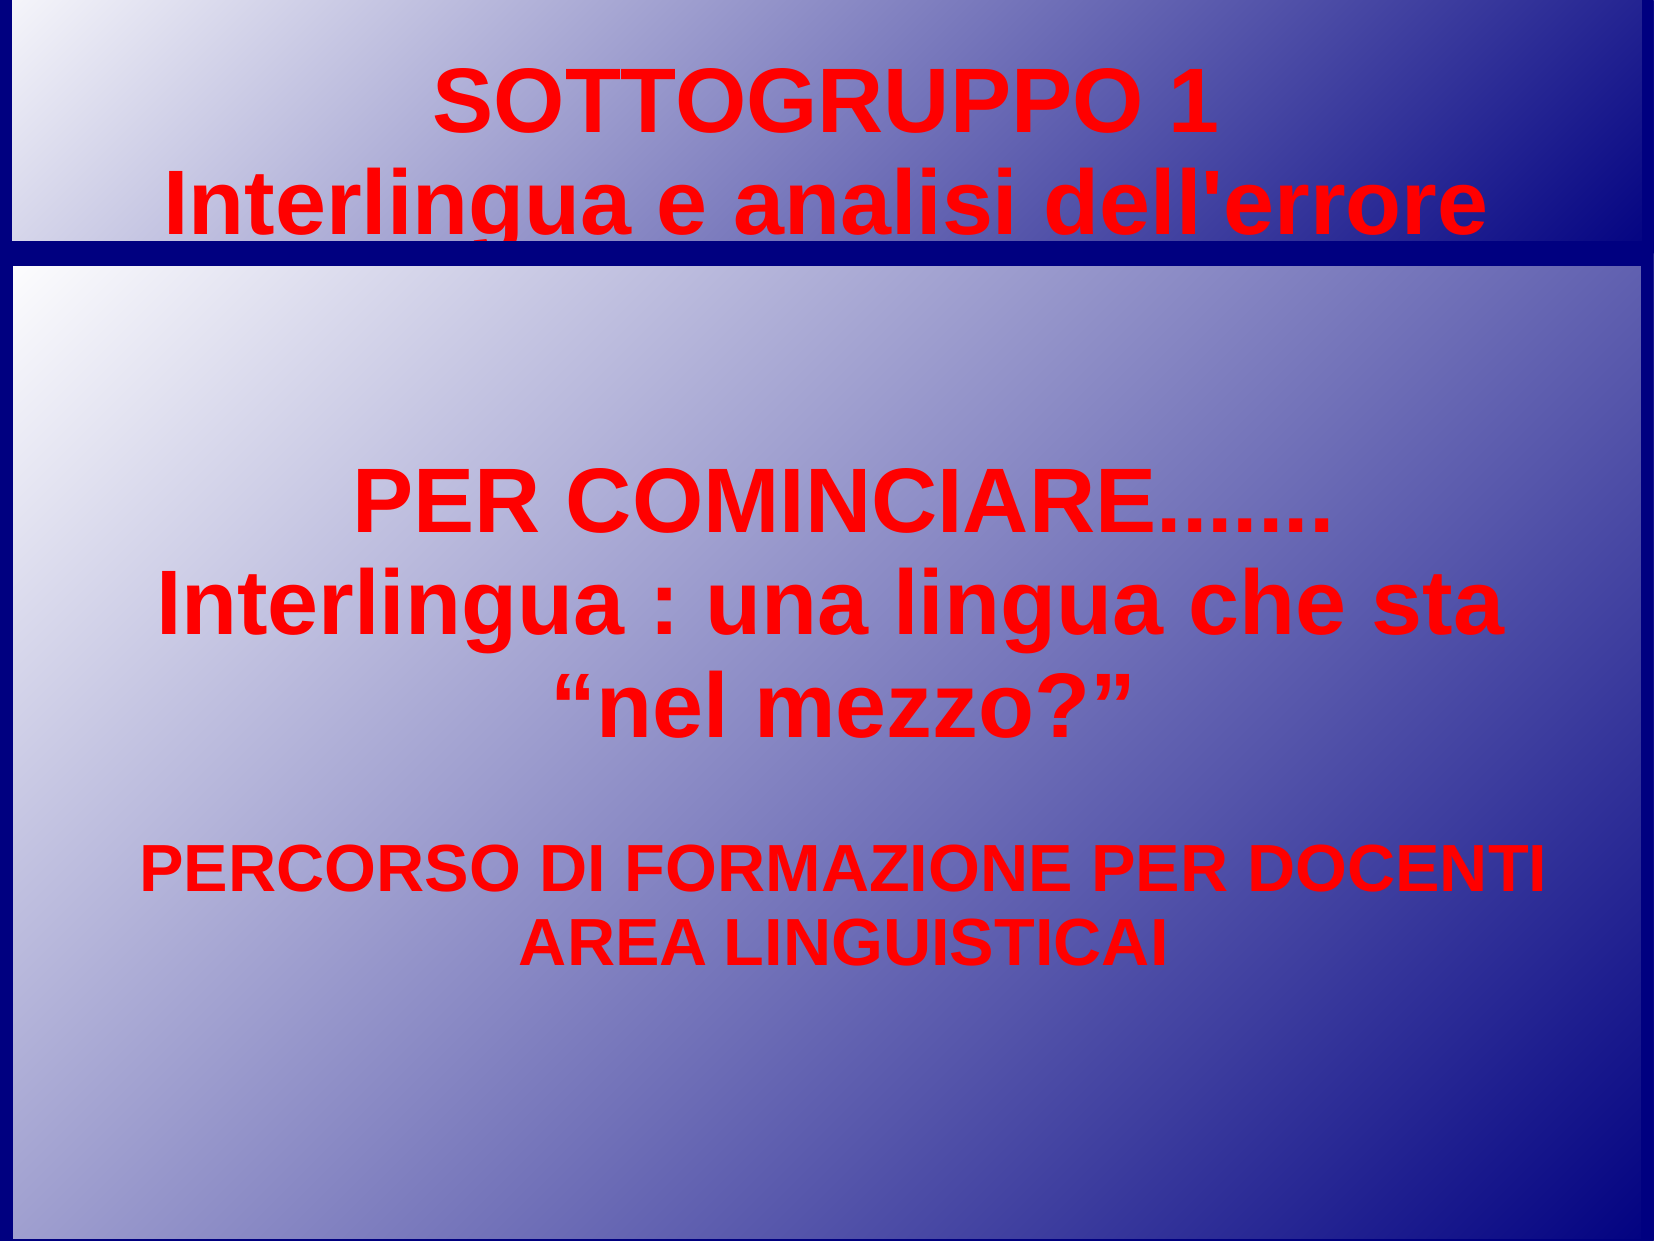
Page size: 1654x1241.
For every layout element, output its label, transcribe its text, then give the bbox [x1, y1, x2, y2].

title SOTTOGRUPPO 1 Interlingua e analisi dell'errore [0, 0, 1654, 253]
subtitle PER COMINCIARE....... Interlingua : una lingua che sta “nel mezzo?” PERCORSO DI FORMAZIONE PER DOCENTI AREA LINGUISTICAI [0, 253, 1654, 1241]
